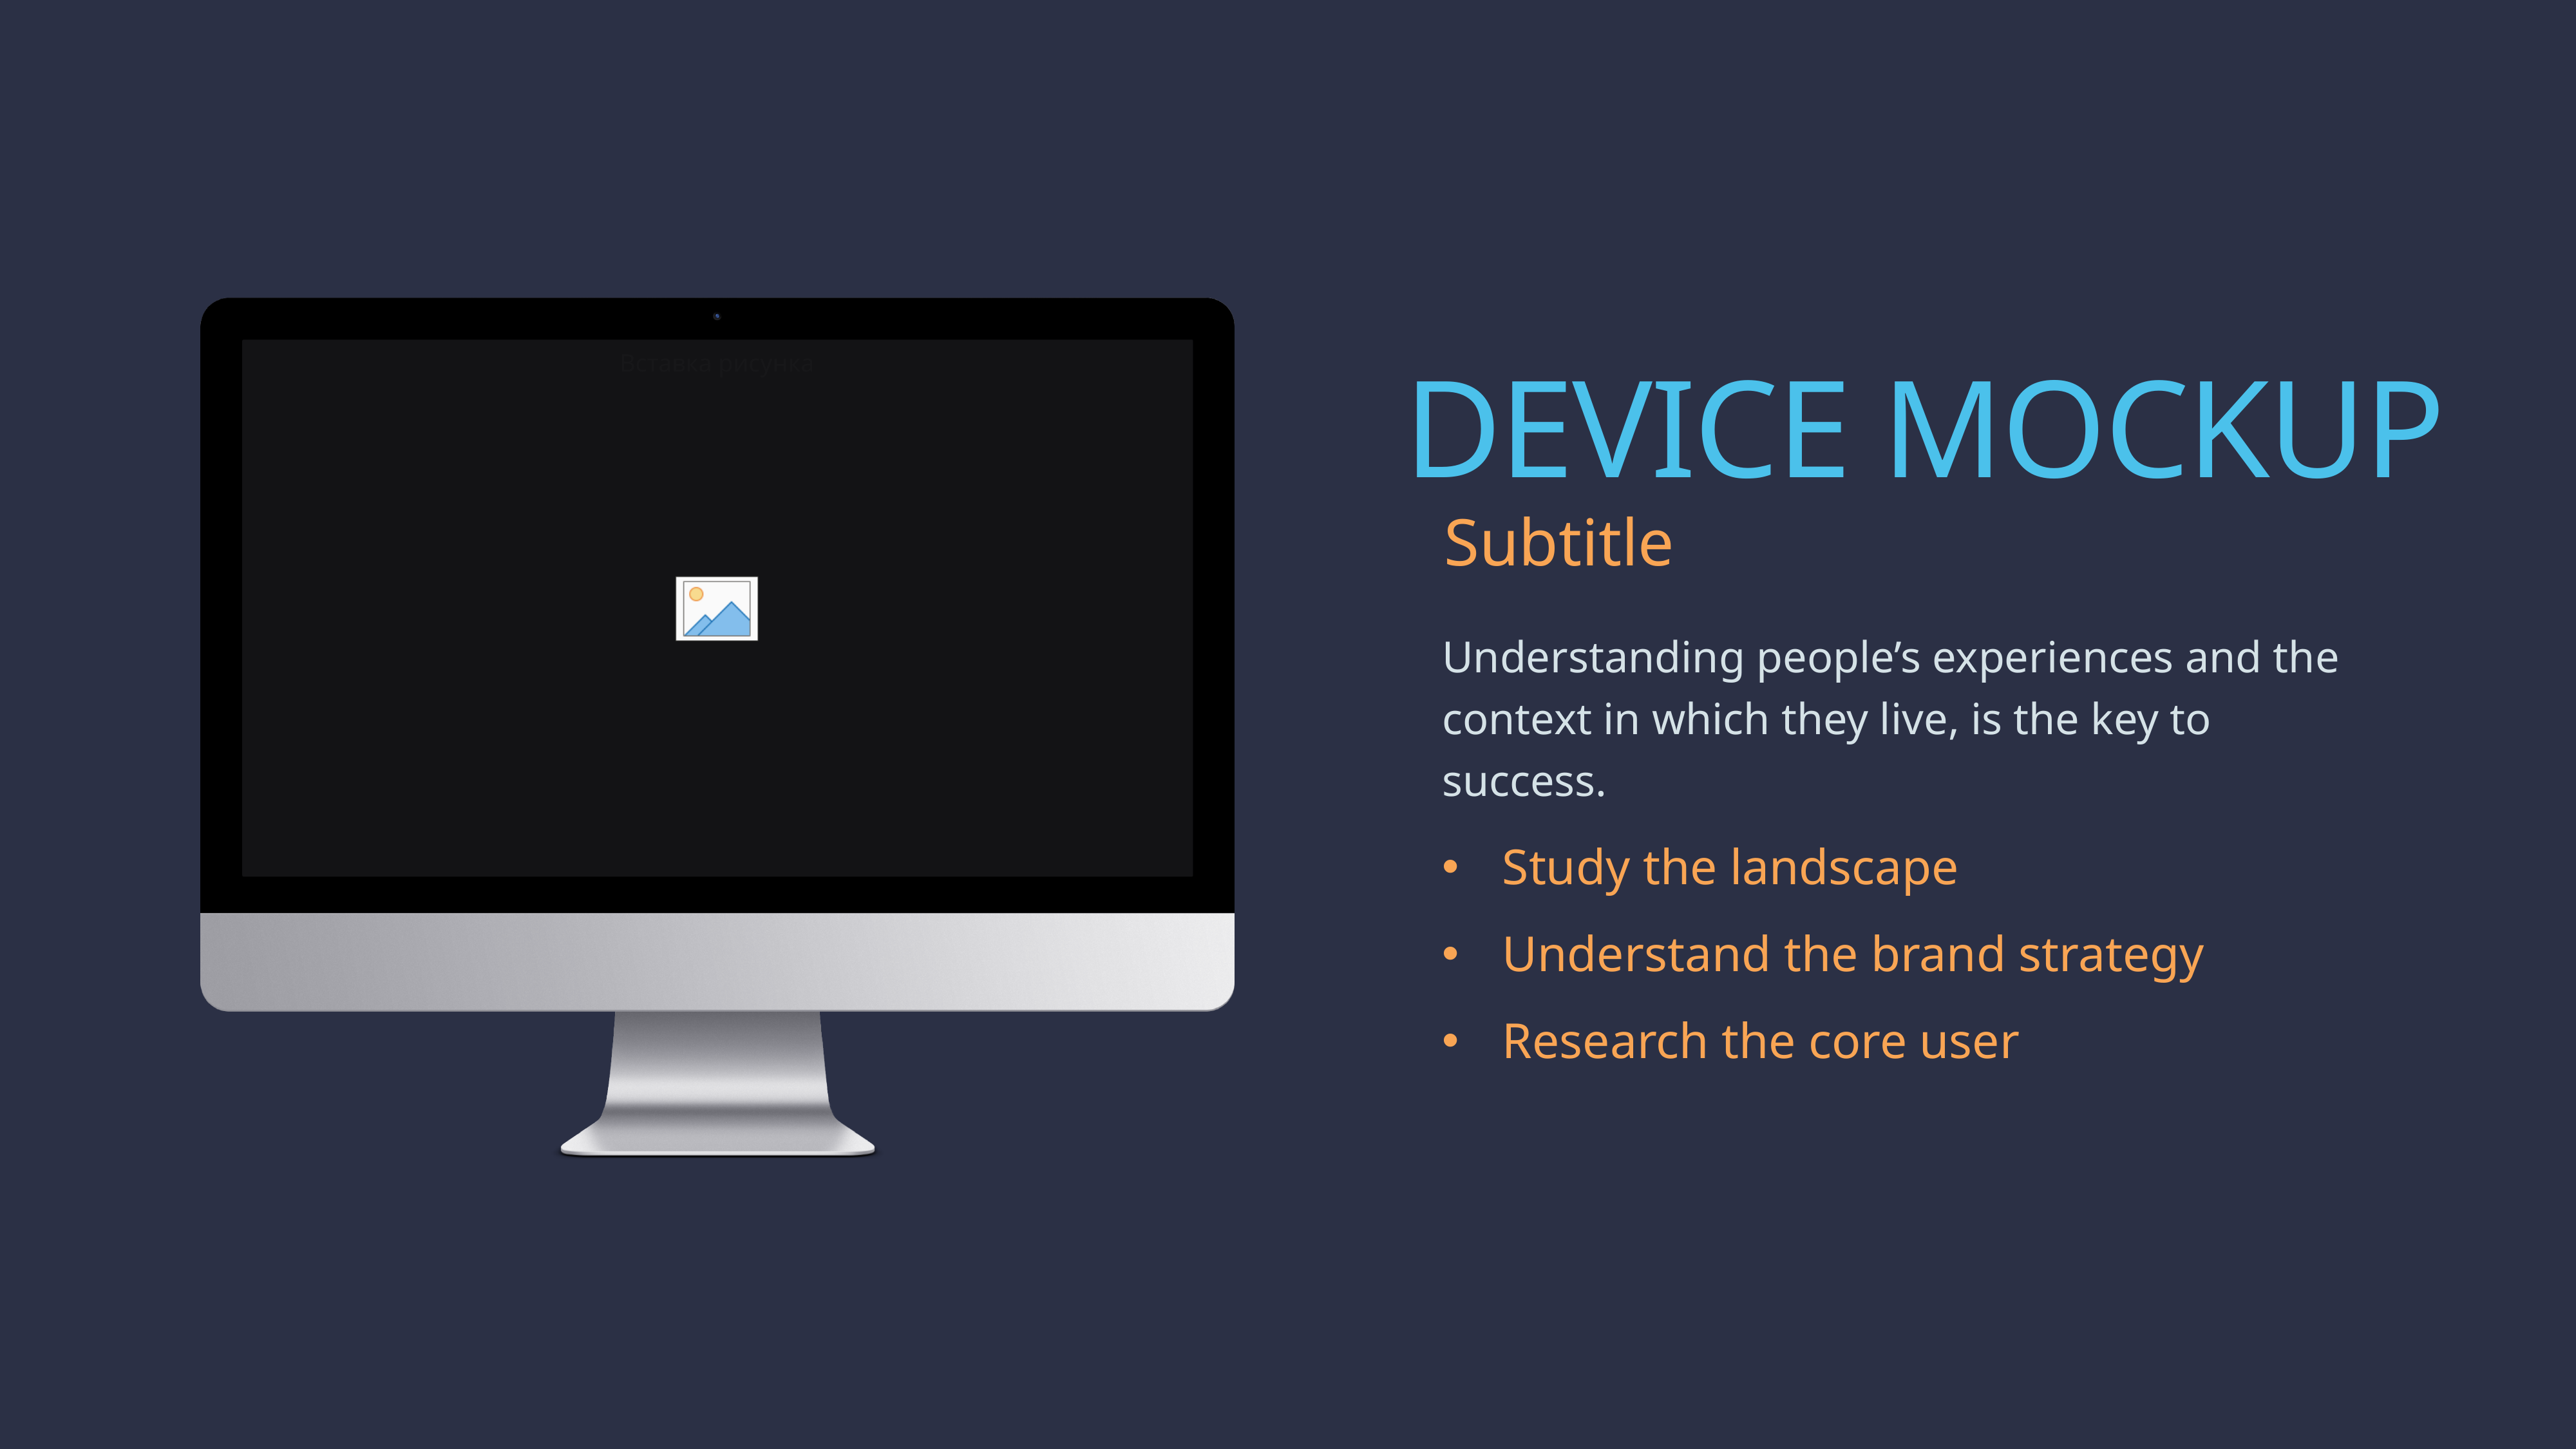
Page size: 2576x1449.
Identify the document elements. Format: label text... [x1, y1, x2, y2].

text_box Study the landscape Understand the brand strategy Research the core user [1442, 808, 2429, 1069]
picture [200, 211, 1235, 1245]
text_box Subtitle [1444, 505, 1675, 579]
text_box DEVICE MOCKUP [1403, 343, 2446, 505]
text_box Understanding people’s experiences and the context in which they live, is the key to success. [1442, 620, 2357, 805]
